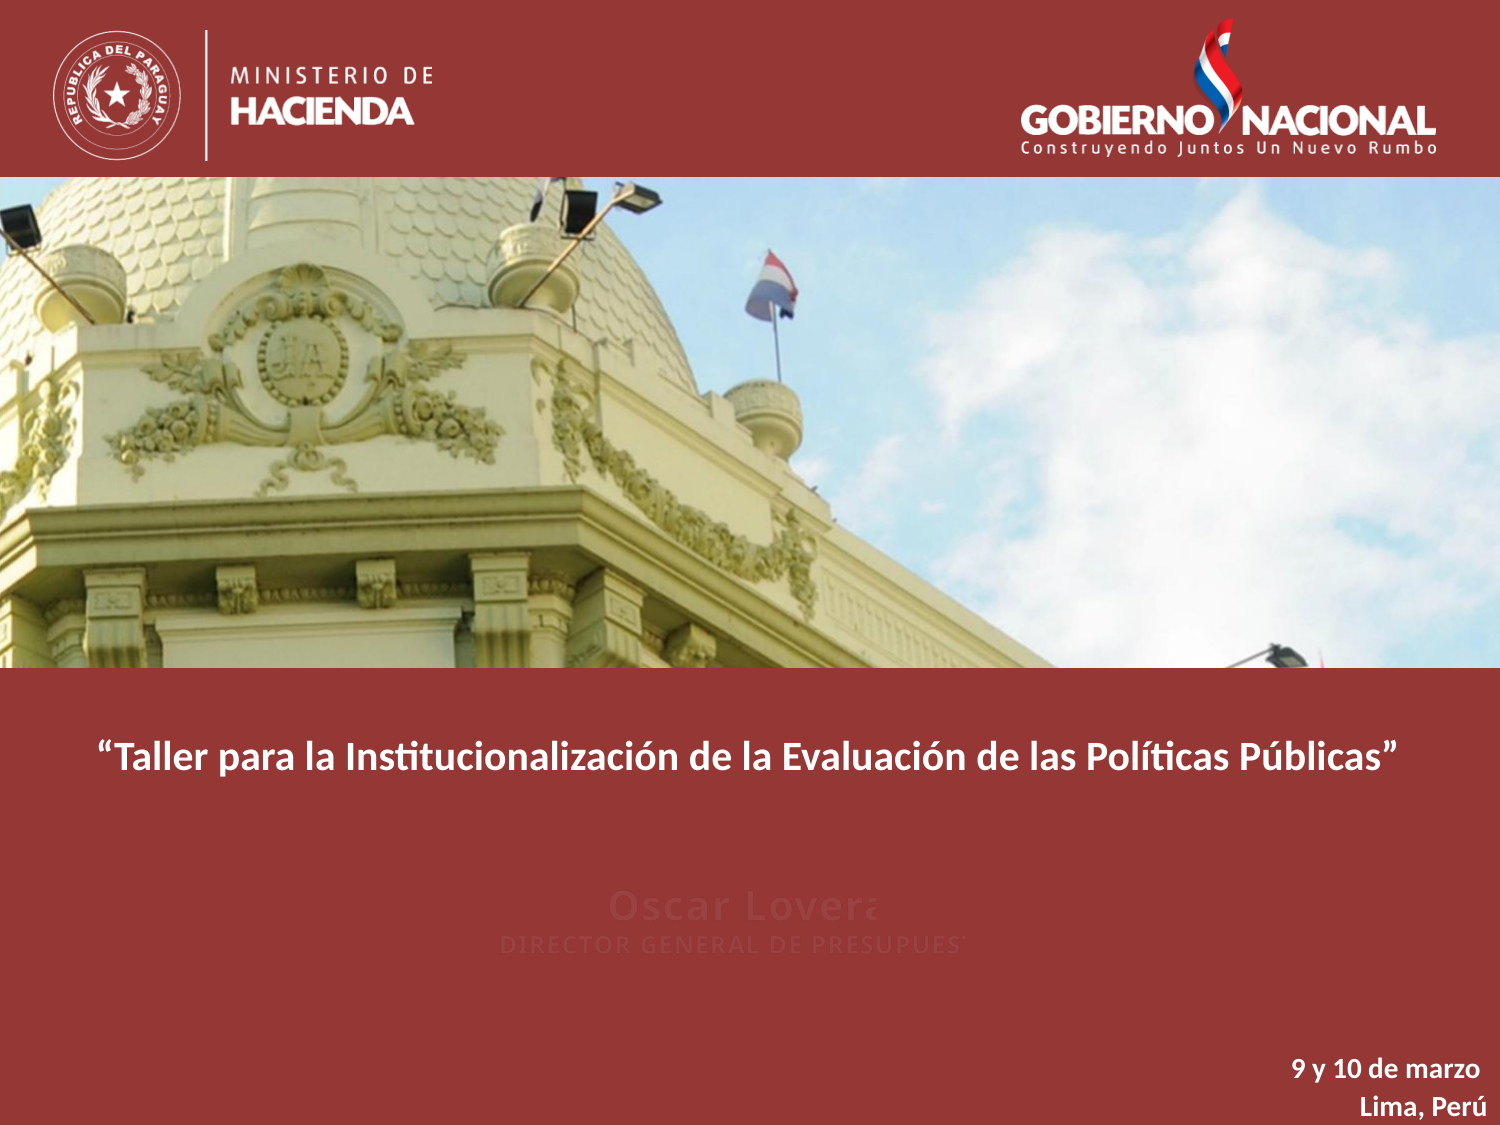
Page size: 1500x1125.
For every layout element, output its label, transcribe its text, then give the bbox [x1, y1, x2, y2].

picture [53, 30, 432, 161]
text_box 9 y 10 de marzo Lima, Perú [752, 1042, 1500, 1125]
picture [1021, 19, 1436, 157]
text_box “Taller para la Institucionalización de la Evaluación de las Políticas Públicas” Oscar Lovera DIRECTOR GENERAL DE PRESUPUESTO [0, 668, 1500, 967]
picture [0, 177, 1500, 668]
